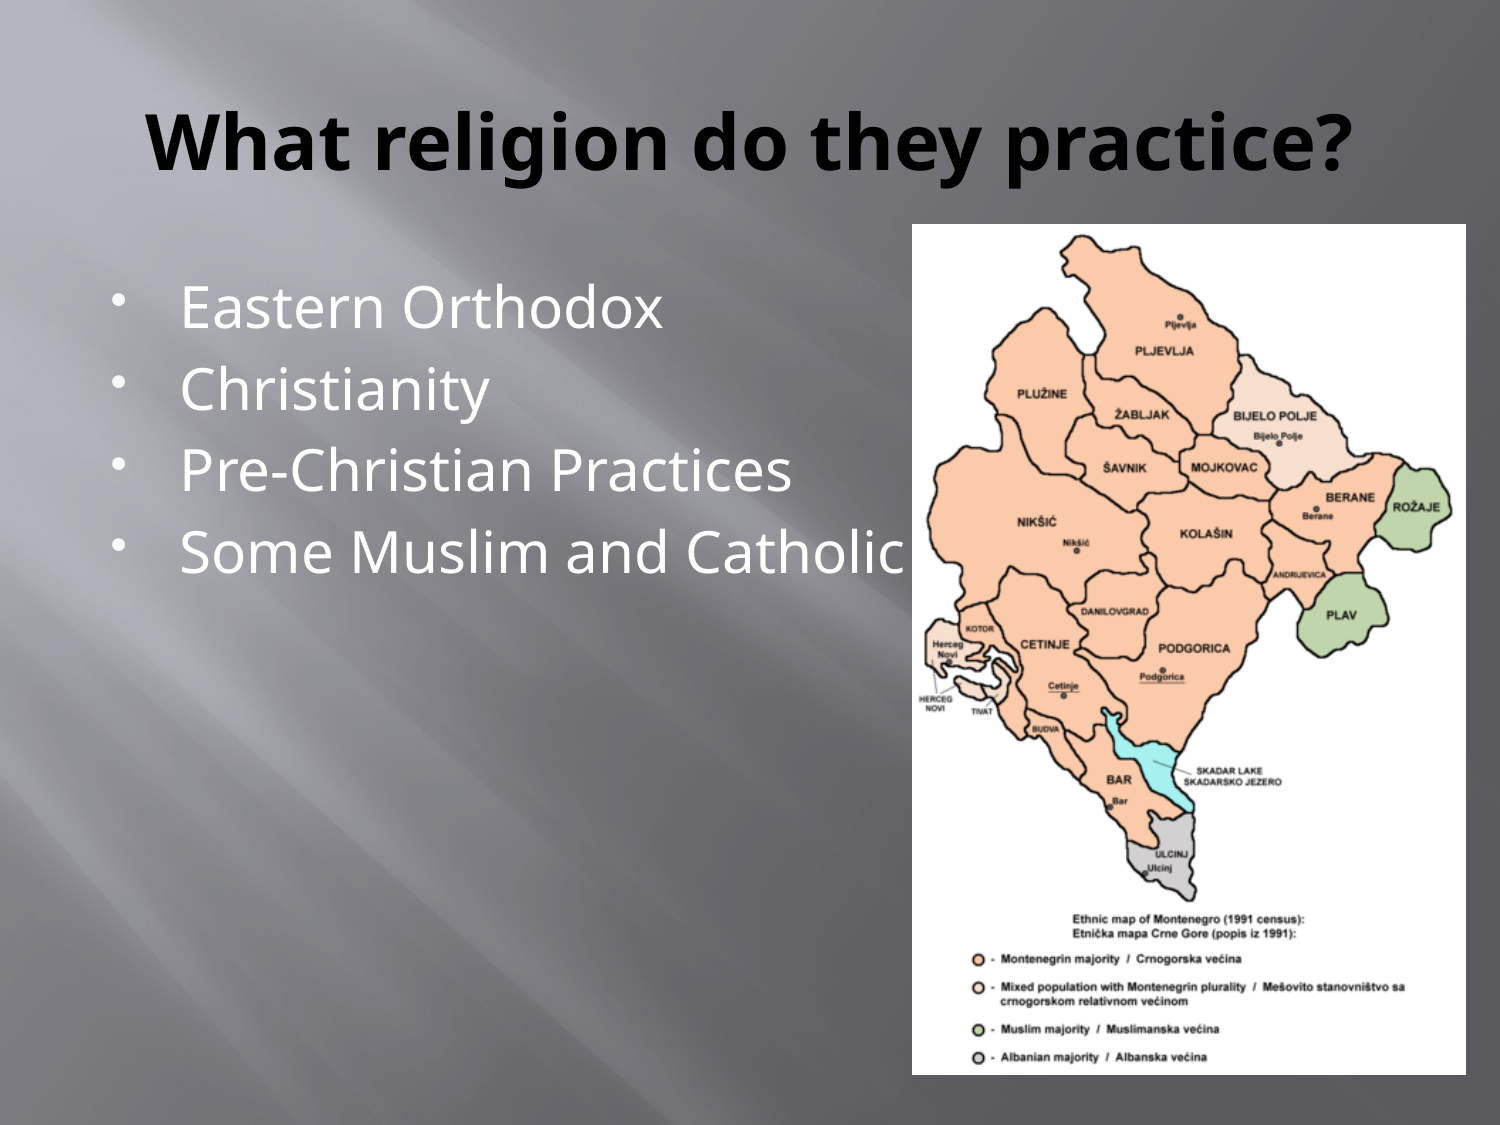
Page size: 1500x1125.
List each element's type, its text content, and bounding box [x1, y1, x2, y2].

title What religion do they practice? [75, 45, 1425, 233]
picture [912, 224, 1467, 1076]
list Eastern Orthodox Christianity Pre-Christian Practices Some Muslim and Catholic [75, 262, 912, 1035]
